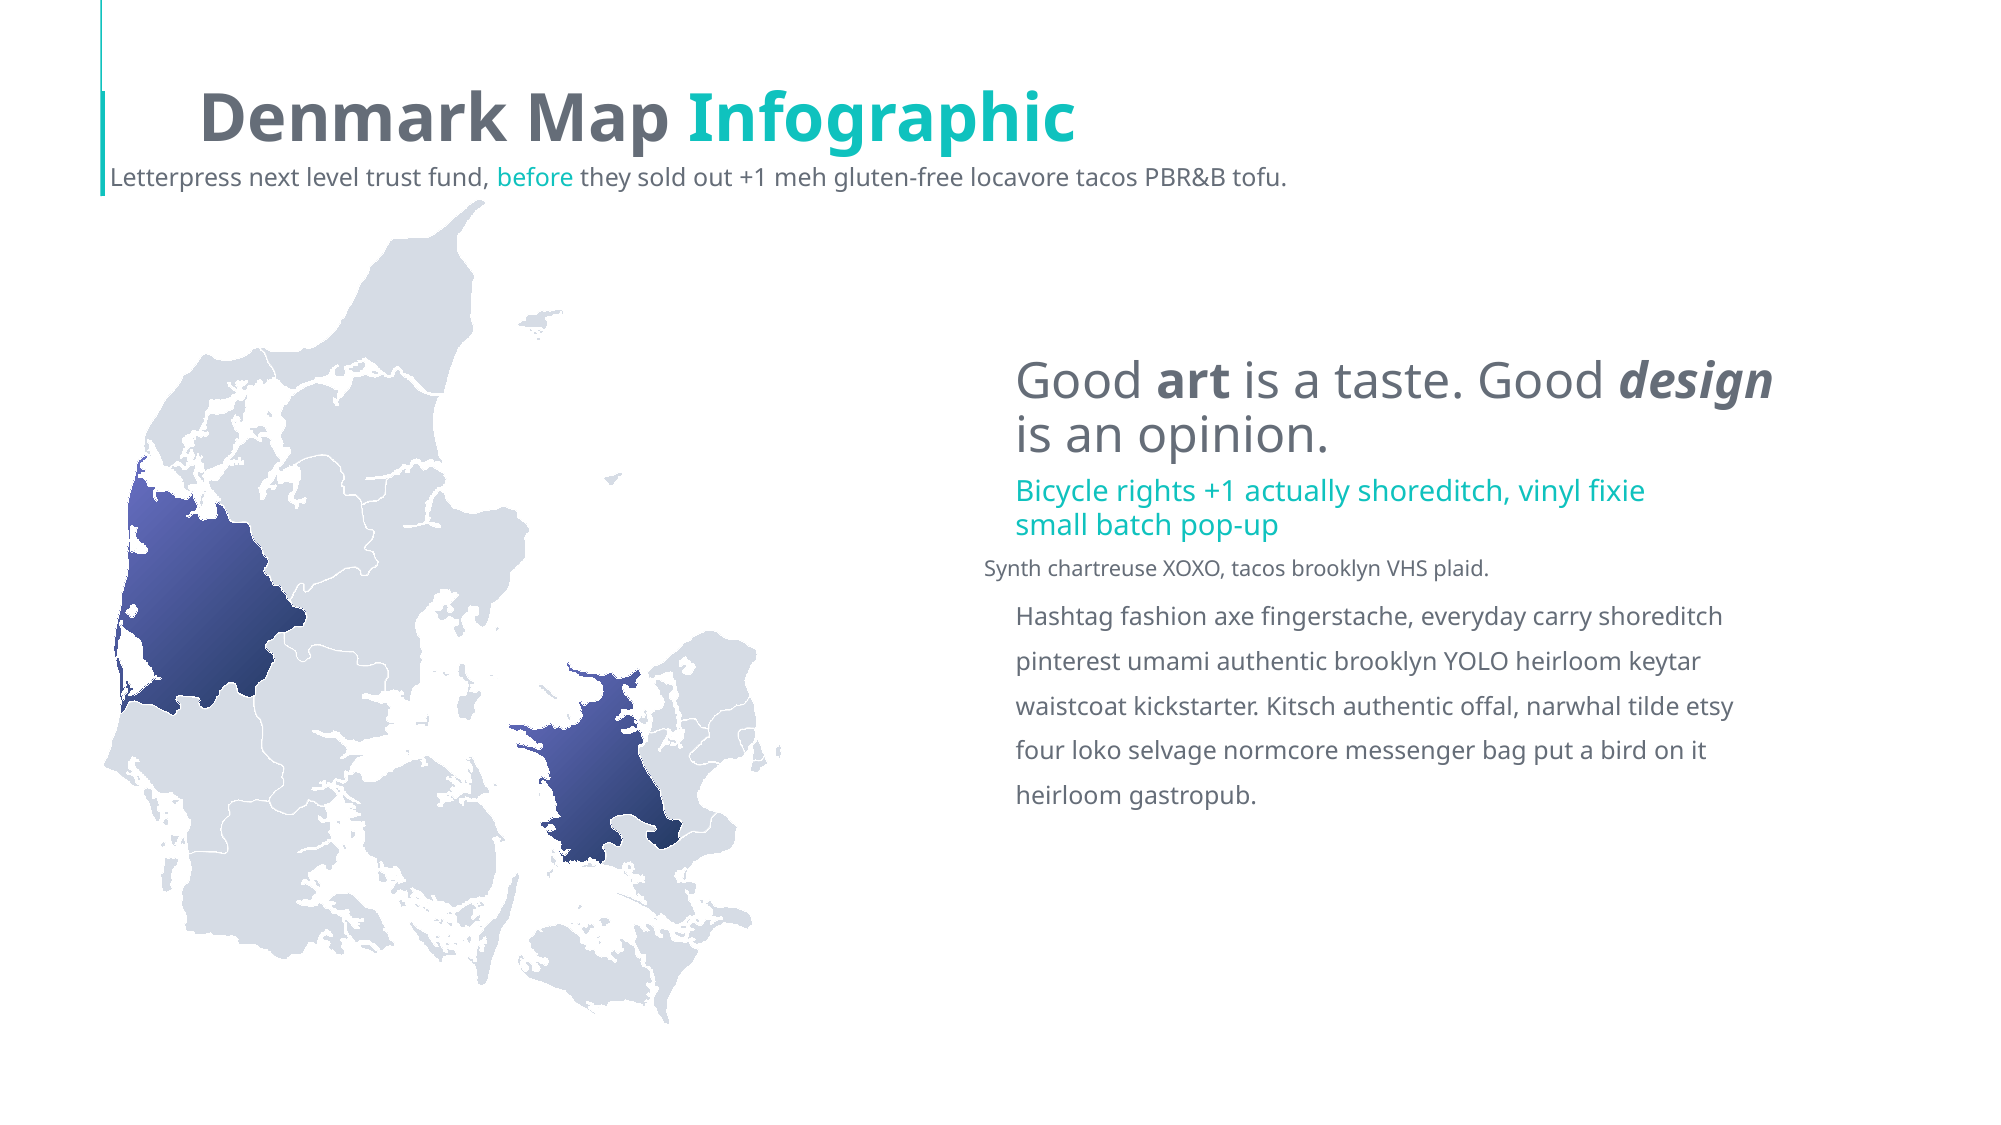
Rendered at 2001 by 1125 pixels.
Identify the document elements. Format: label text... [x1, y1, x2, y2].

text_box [102, 199, 782, 1025]
text_box Good art is a taste. Good design is an opinion. [1000, 347, 1831, 471]
text_box Letterpress next level trust fund, before they sold out +1 meh gluten-free locavore tacos PBR&B tofu. [95, 154, 1310, 199]
text_box Hashtag fashion axe fingerstache, everyday carry shoreditch pinterest umami authentic brooklyn YOLO heirloom keytar waistcoat kickstarter. Kitsch authentic offal, narwhal tilde etsy four loko selvage normcore messenger bag put a bird on it heirloom gastropub. [1000, 578, 1799, 818]
text_box Bicycle rights +1 actually shoreditch, vinyl fixie small batch pop-up [1000, 464, 1709, 550]
text_box Denmark Map Infographic [183, 66, 1423, 162]
text_box Synth chartreuse XOXO, tacos brooklyn VHS plaid. [969, 538, 1506, 588]
